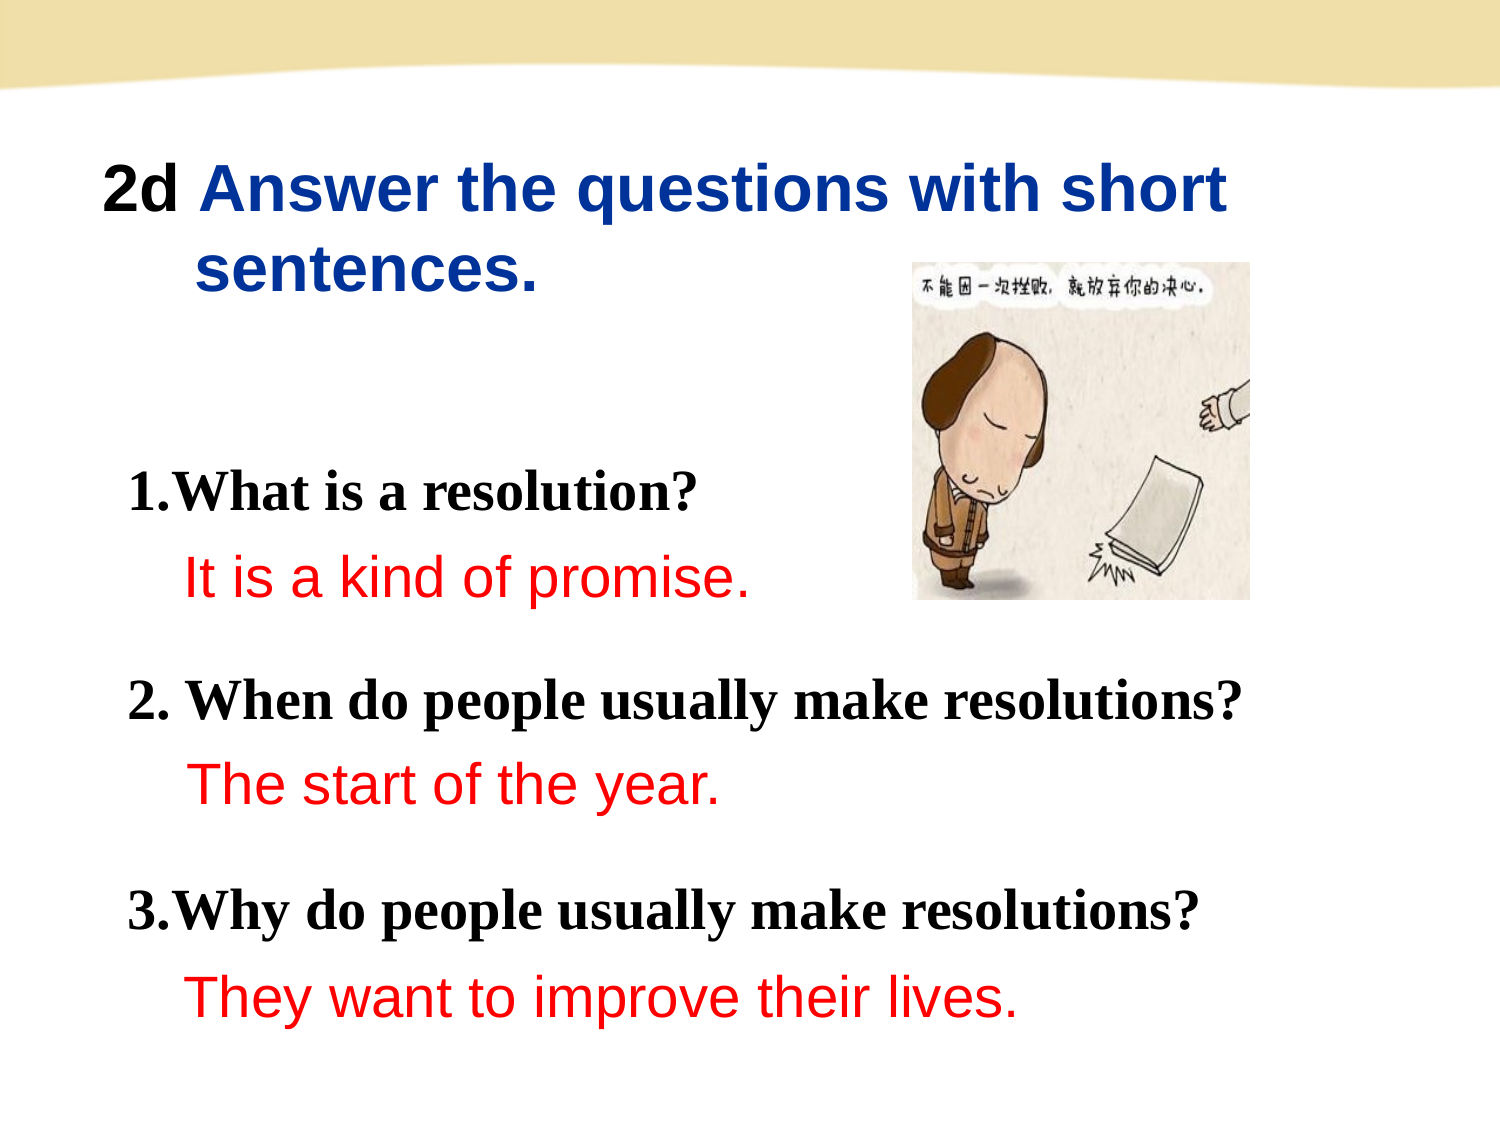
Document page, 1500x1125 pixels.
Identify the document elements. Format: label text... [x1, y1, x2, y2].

picture [0, 0, 1500, 1125]
text_box It is a kind of promise. [168, 531, 1500, 617]
text_box The start of the year. [171, 739, 1500, 824]
text_box They want to improve their lives. [168, 951, 1500, 1037]
text_box 2d Answer the questions with short sentences. [87, 137, 1500, 393]
text_box 1.What is a resolution? 2. When do people usually make resolutions? 3.Why do people usually make resolutions? [112, 444, 1500, 1019]
